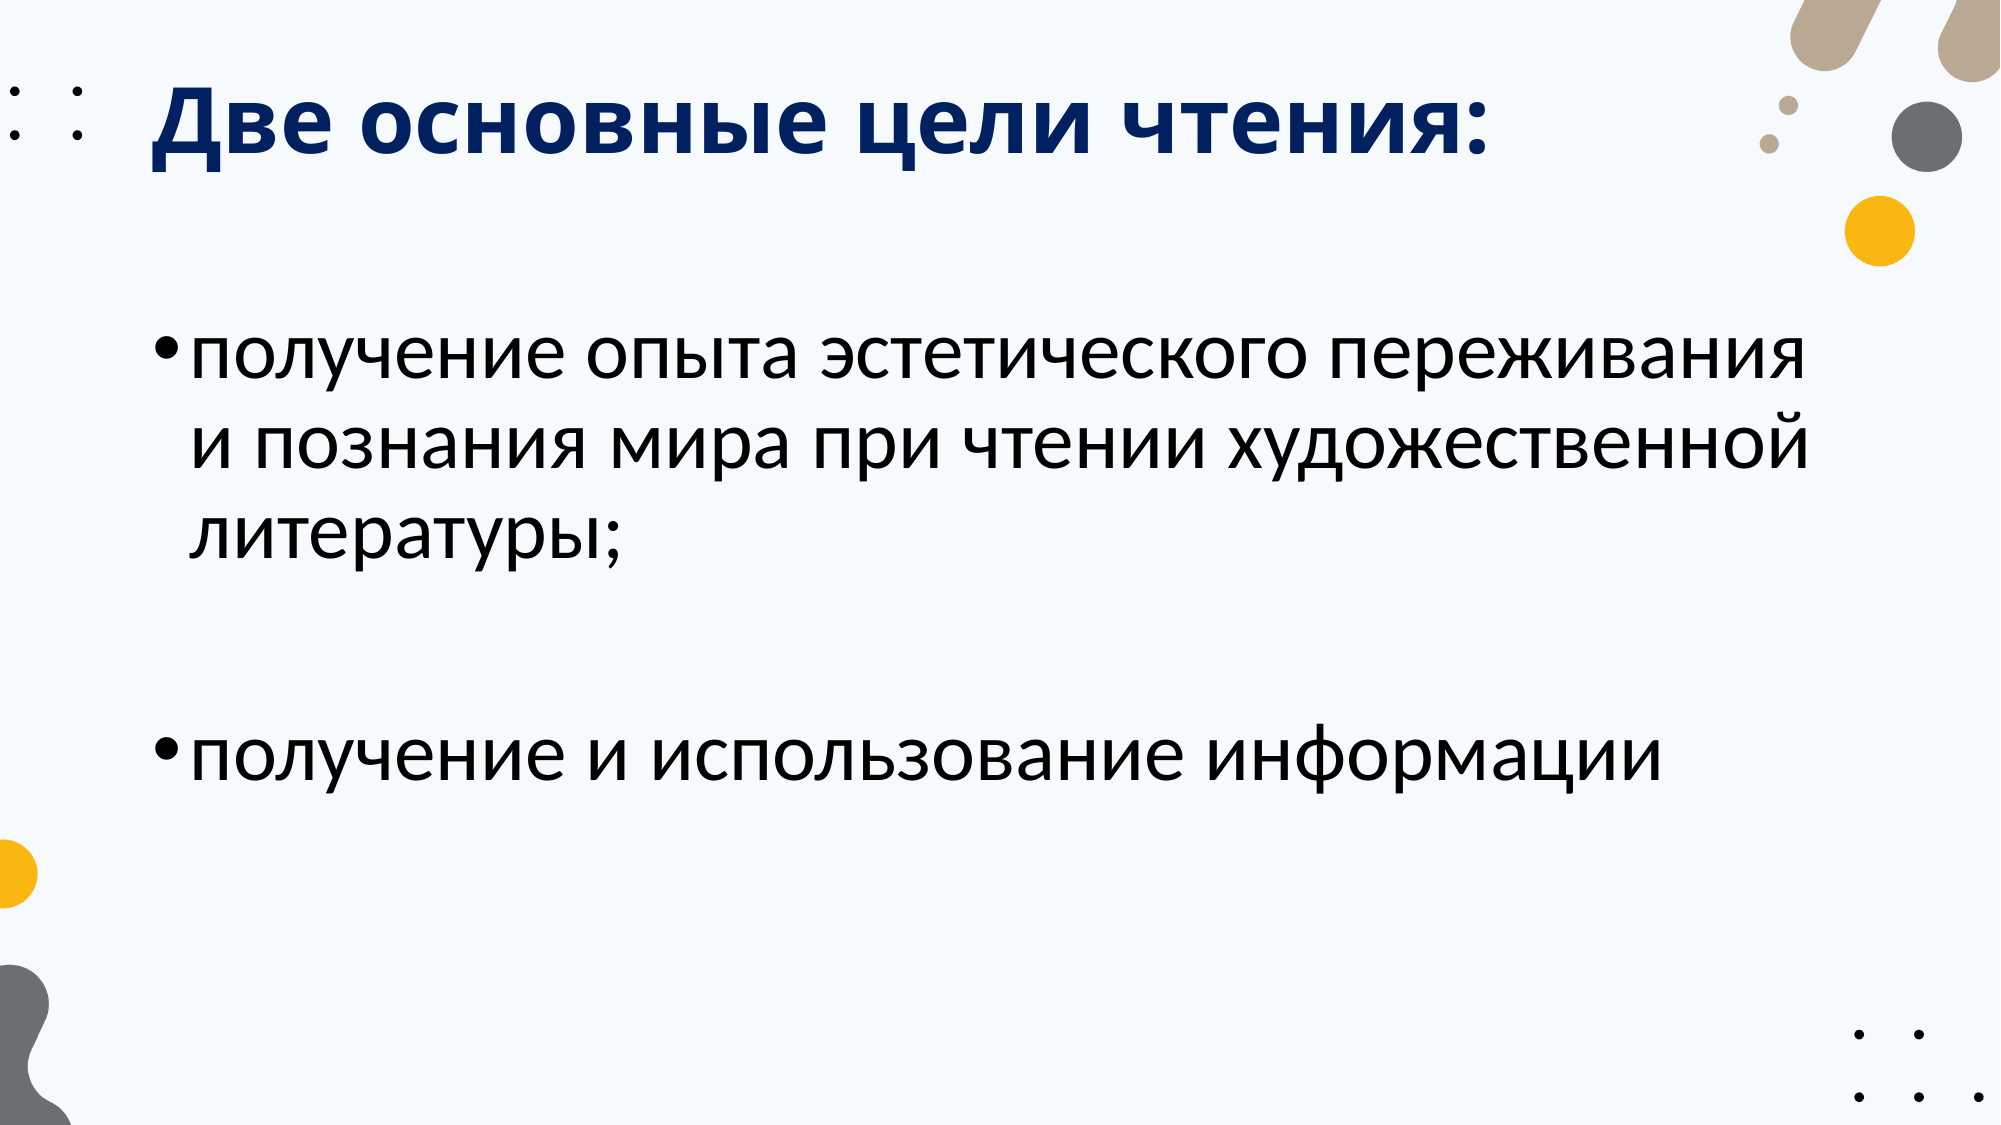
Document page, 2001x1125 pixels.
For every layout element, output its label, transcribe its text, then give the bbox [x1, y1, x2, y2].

title Две основные цели чтения: [137, 59, 1863, 188]
picture [0, 0, 2000, 1125]
list получение опыта эстетического переживания и познания мира при чтении художественной литературы; получение и использование информации [137, 299, 1863, 1014]
